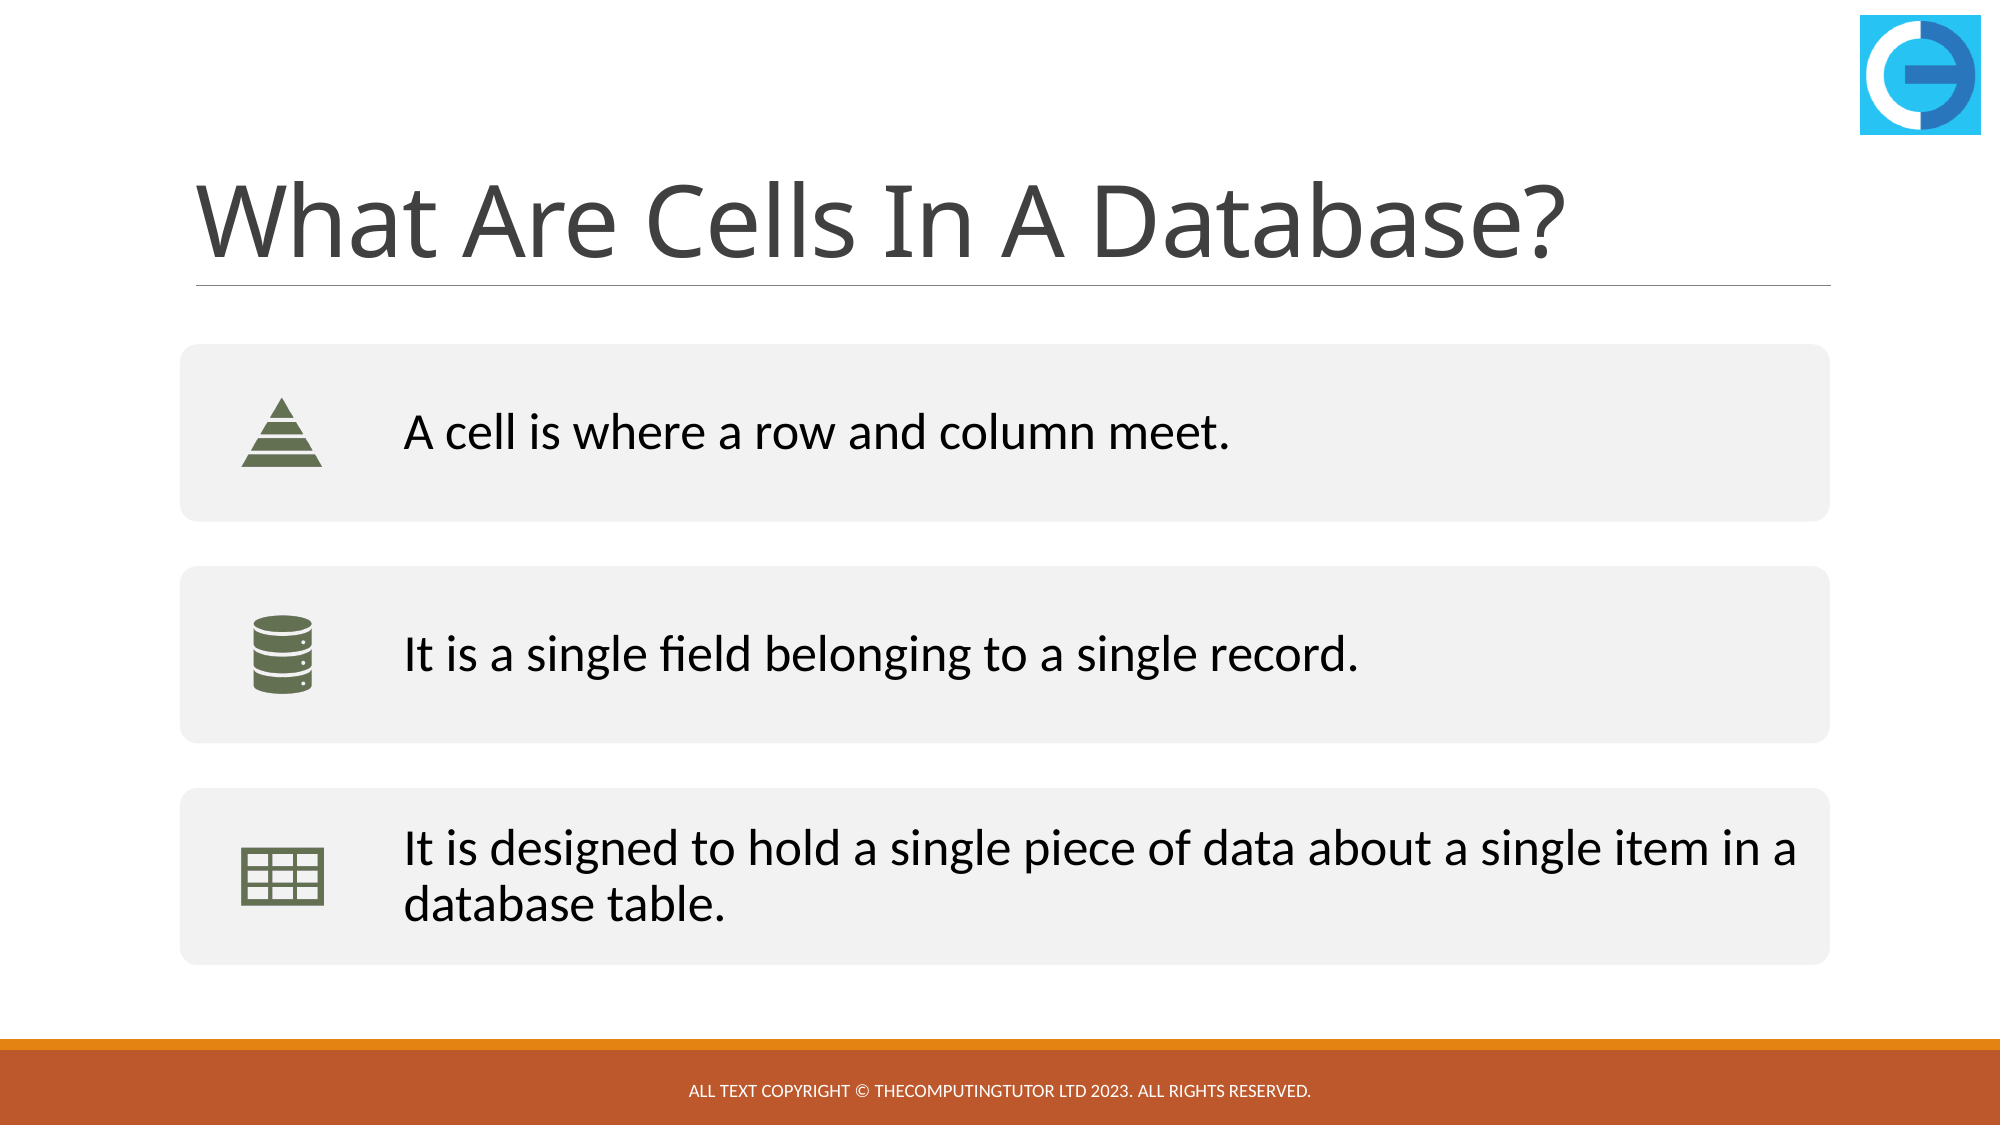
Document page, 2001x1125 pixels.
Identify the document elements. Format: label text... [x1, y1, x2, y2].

footer All text copyright © TheComputingTutor Ltd 2023. All rights Reserved. [604, 1059, 1396, 1120]
title What Are Cells In A Database? [180, 47, 1830, 285]
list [179, 343, 1831, 966]
picture [1860, 15, 1981, 135]
